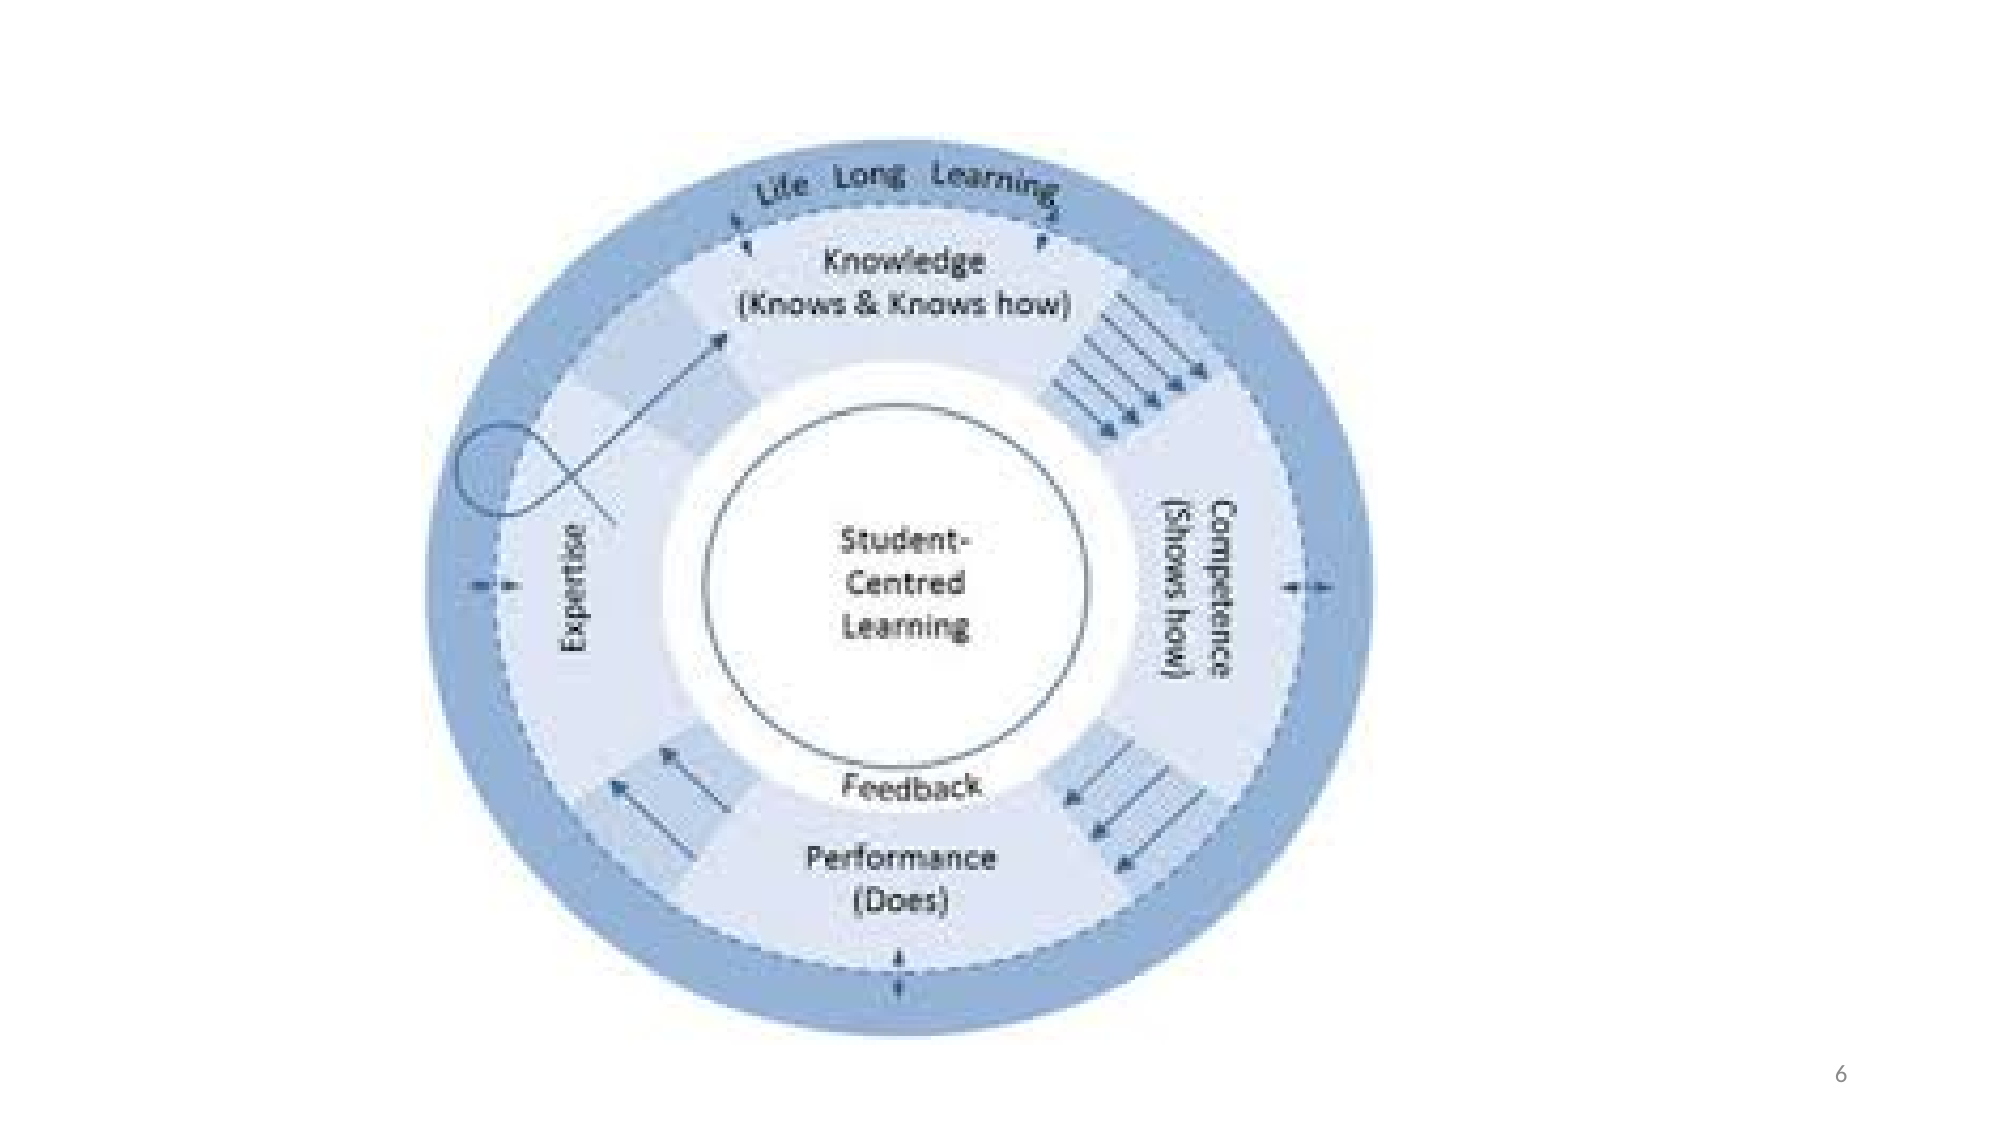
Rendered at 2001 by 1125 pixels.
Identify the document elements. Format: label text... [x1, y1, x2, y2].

slide_number 6 [1412, 1042, 1863, 1103]
picture [420, 132, 1378, 1045]
